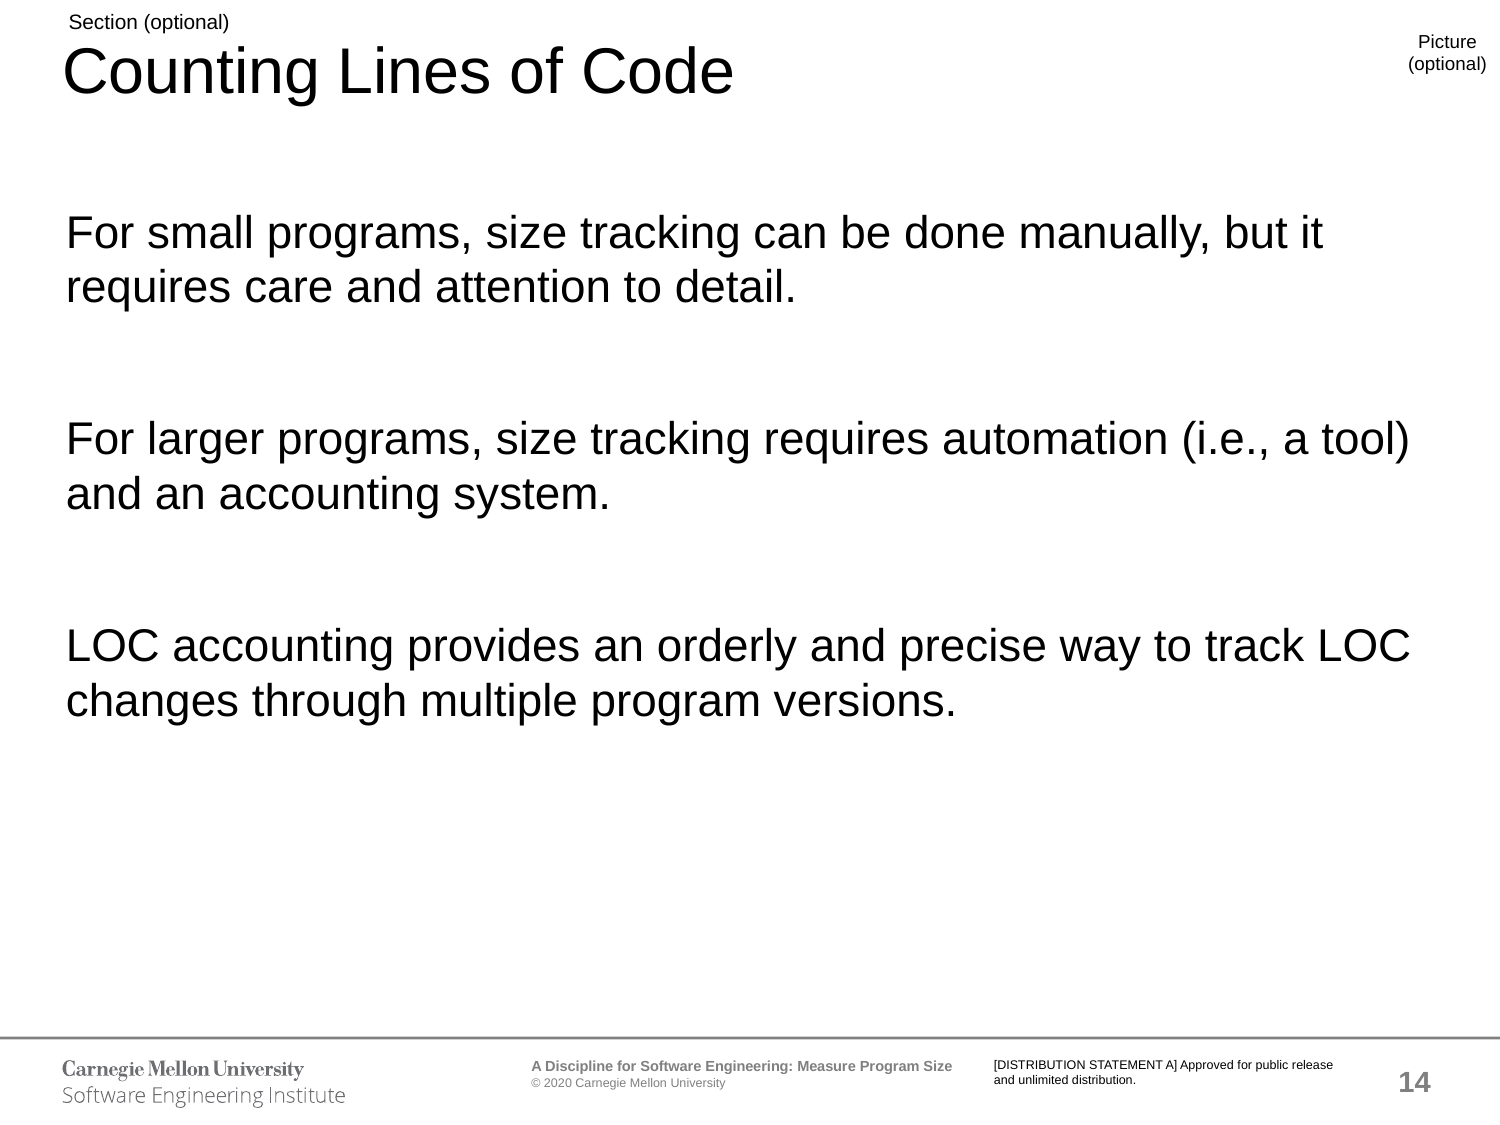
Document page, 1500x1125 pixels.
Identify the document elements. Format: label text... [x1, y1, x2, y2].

list For small programs, size tracking can be done manually, but it requires care and attention to detail. For larger programs, size tracking requires automation (i.e., a tool) and an accounting system. LOC accounting provides an orderly and precise way to track LOC changes through multiple program versions. [65, 202, 1431, 1025]
title Counting Lines of Code [62, 37, 1338, 182]
